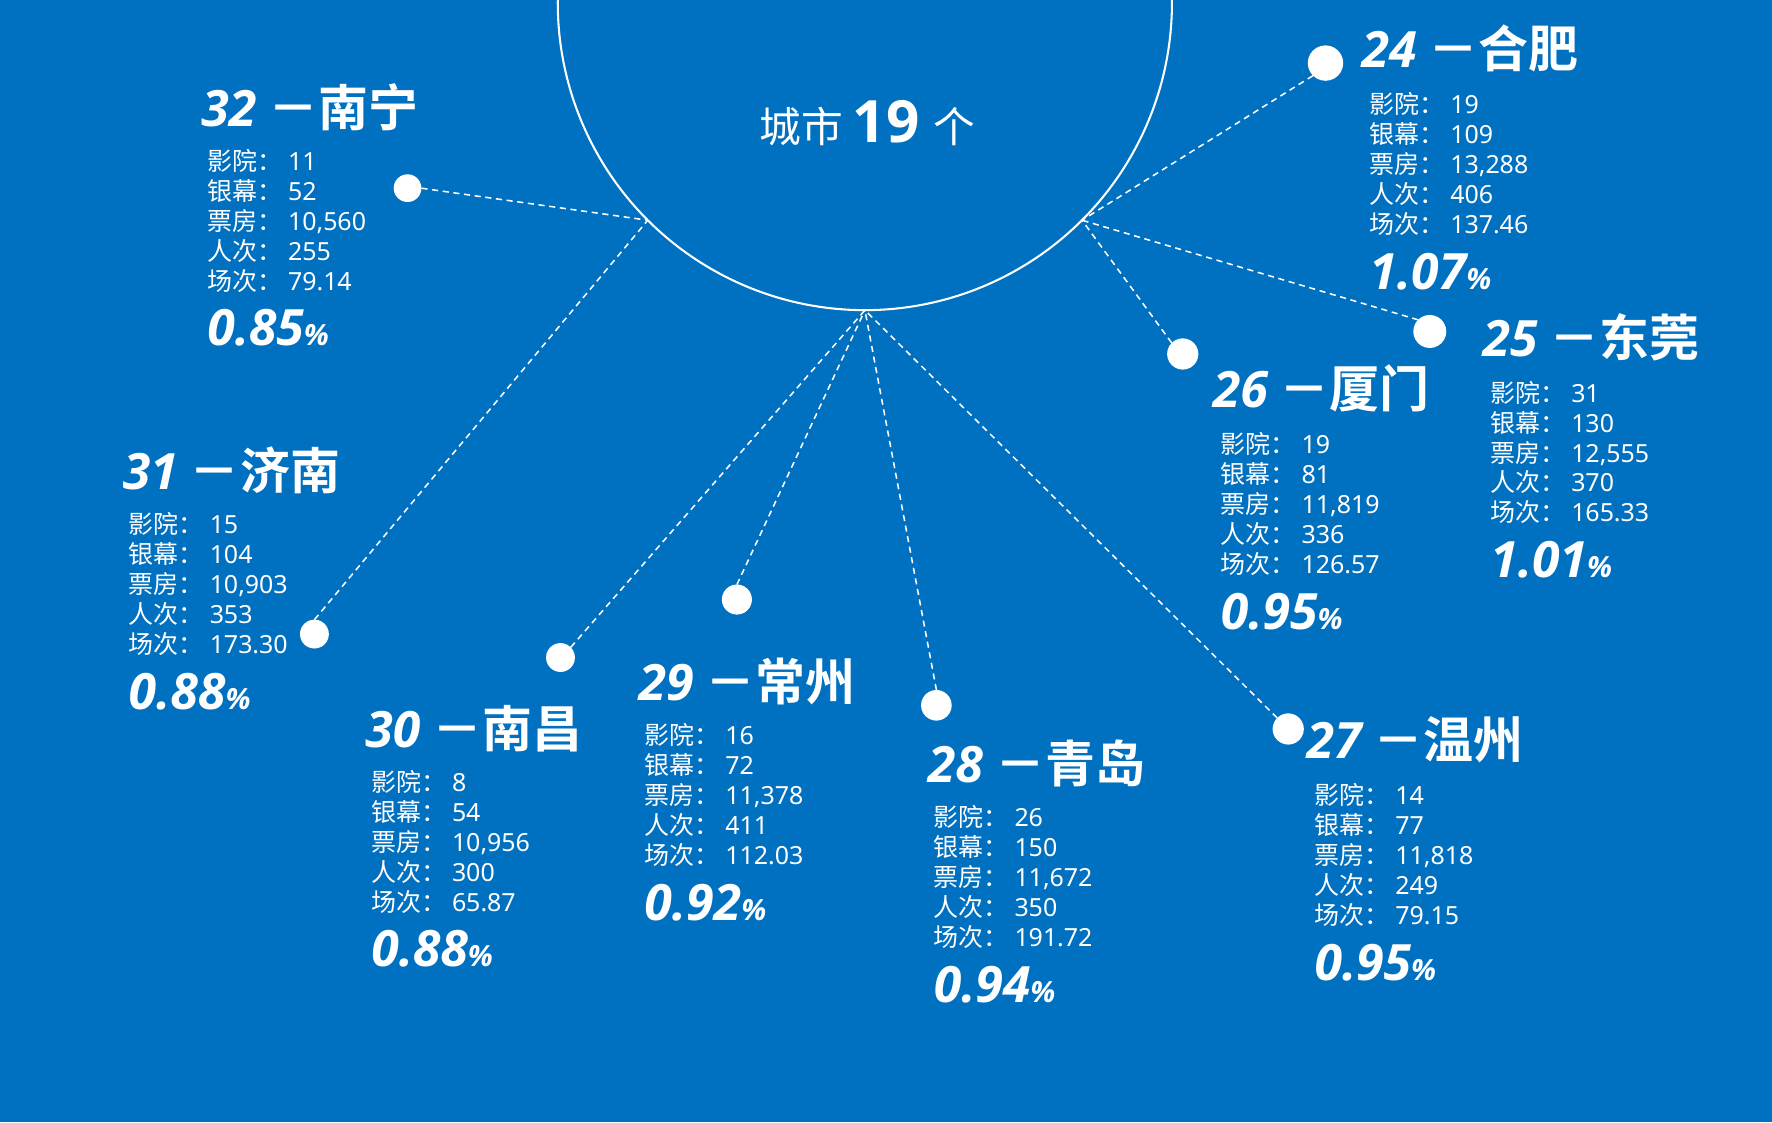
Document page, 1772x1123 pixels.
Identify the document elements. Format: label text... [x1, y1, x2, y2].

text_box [663, 383, 861, 512]
text_box 24－合肥 [1346, 10, 1594, 85]
text_box [555, 0, 1175, 313]
text_box 31－济南 [108, 432, 276, 481]
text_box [1124, 32, 1270, 240]
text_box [1279, 396, 1431, 648]
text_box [866, 307, 1276, 721]
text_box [1199, 101, 1301, 439]
text_box 28－青岛 [913, 729, 1160, 800]
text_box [1354, 56, 1580, 308]
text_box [1475, 345, 1701, 597]
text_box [113, 476, 339, 728]
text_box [356, 734, 582, 986]
text_box 25－东莞 [1467, 298, 1715, 374]
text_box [1299, 748, 1525, 1000]
text_box 27－温州 [1291, 701, 1539, 777]
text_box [1065, 236, 1189, 306]
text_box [918, 769, 1144, 1021]
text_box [192, 113, 418, 365]
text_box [549, 331, 861, 626]
text_box [1411, 316, 1449, 351]
text_box 30－南昌 [350, 689, 598, 765]
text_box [281, 253, 681, 587]
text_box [629, 687, 855, 939]
text_box 城市19个 [744, 77, 990, 162]
text_box [1270, 711, 1306, 747]
text_box [543, 640, 578, 675]
text_box 32－南宁 [186, 68, 434, 144]
text_box 26－厦门 [1304, 350, 1445, 425]
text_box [421, 187, 648, 221]
text_box [1305, 43, 1346, 83]
text_box 29－常州 [623, 643, 861, 718]
